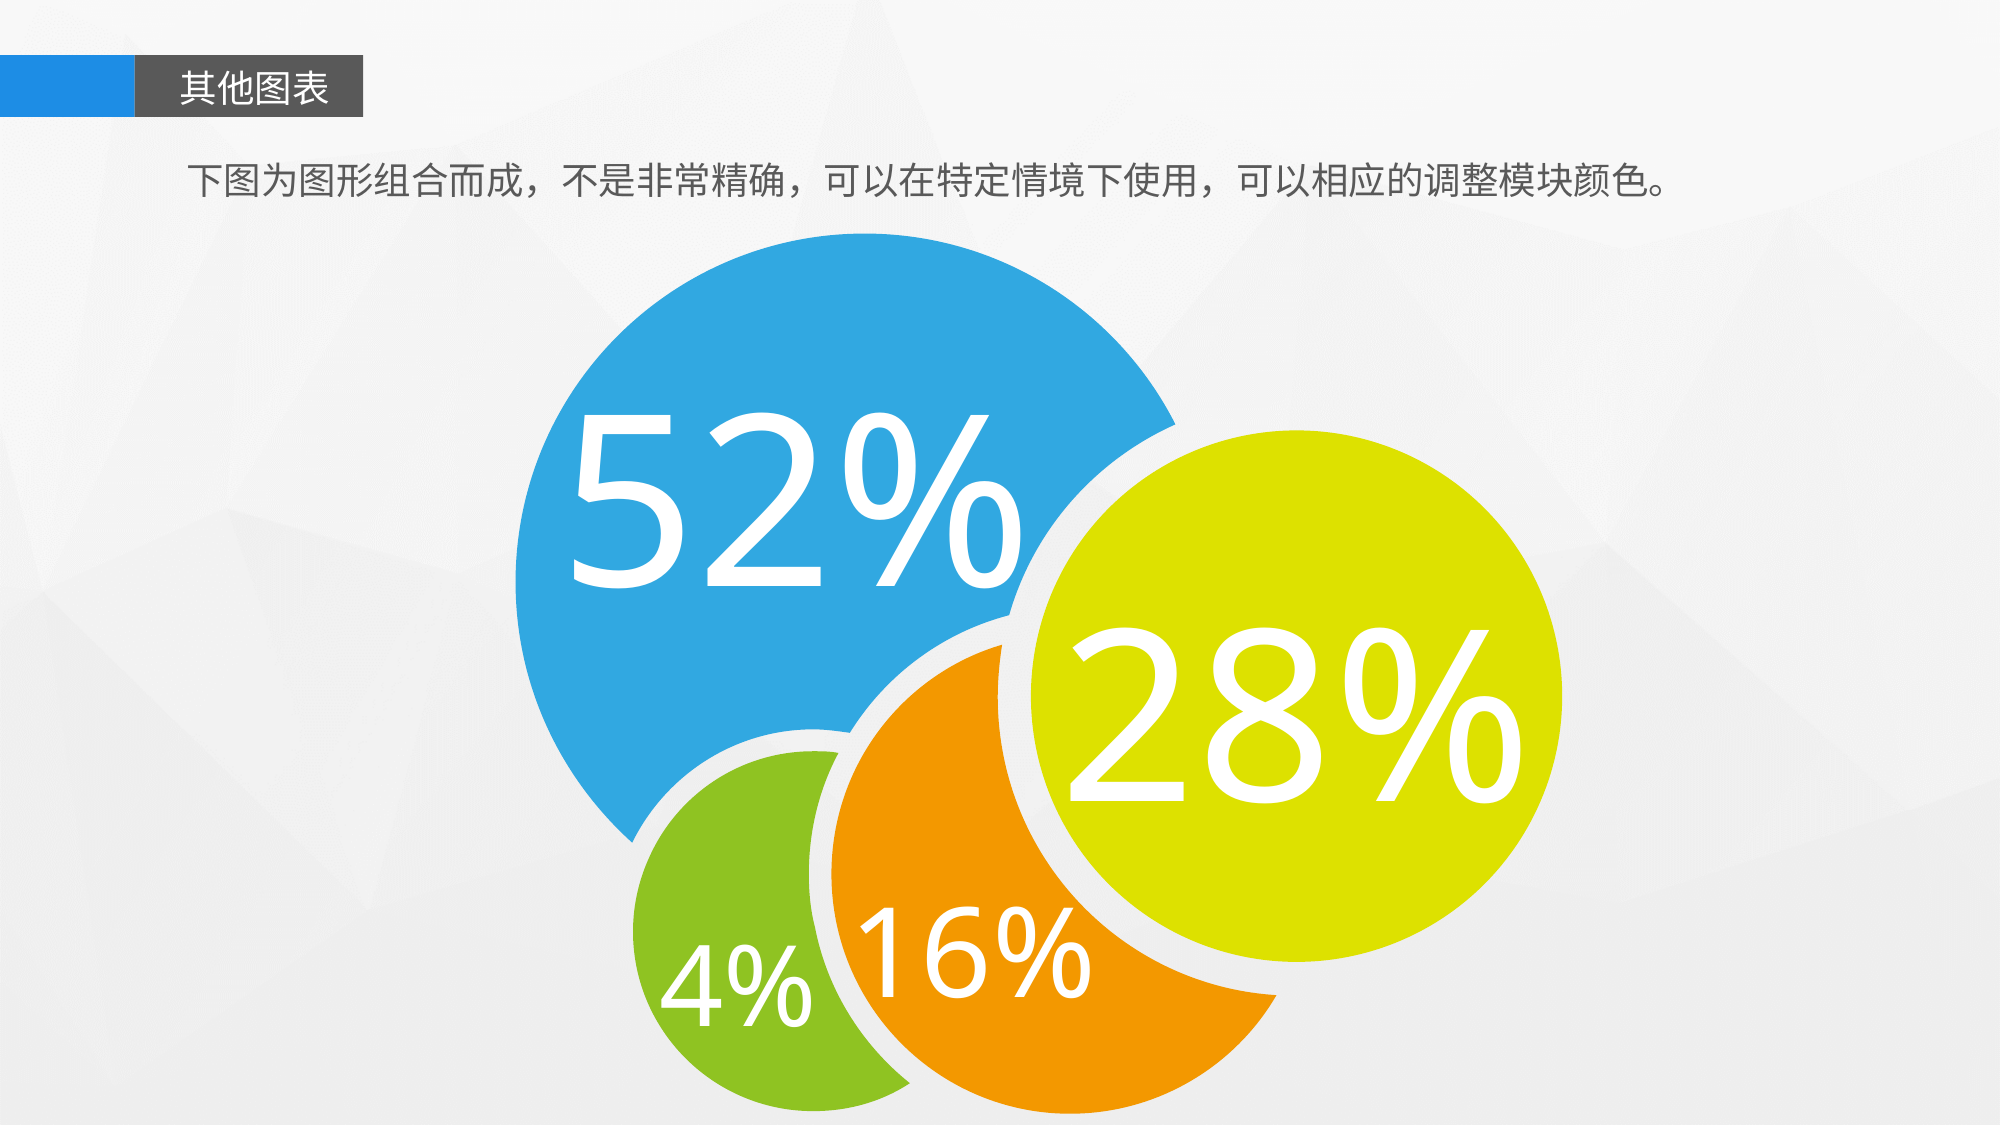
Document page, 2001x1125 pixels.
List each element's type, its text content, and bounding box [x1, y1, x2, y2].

text_box [614, 233, 1176, 532]
text_box [515, 444, 944, 843]
text_box [683, 984, 910, 1112]
text_box [1072, 430, 1521, 554]
text_box [633, 751, 839, 994]
text_box 下图为图形组合而成，不是非常精确，可以在特定情境下使用，可以相应的调整模块颜色。 [171, 140, 1702, 210]
text_box [831, 644, 1049, 910]
text_box 52% [544, 339, 1048, 642]
text_box [1548, 610, 1563, 782]
text_box [1085, 858, 1508, 962]
text_box 16% [834, 864, 1112, 1030]
text_box [888, 932, 1277, 1114]
text_box 4% [644, 906, 833, 1056]
text_box [1030, 642, 1045, 782]
text_box 其他图表 [165, 57, 345, 117]
text_box 28% [1045, 554, 1548, 858]
